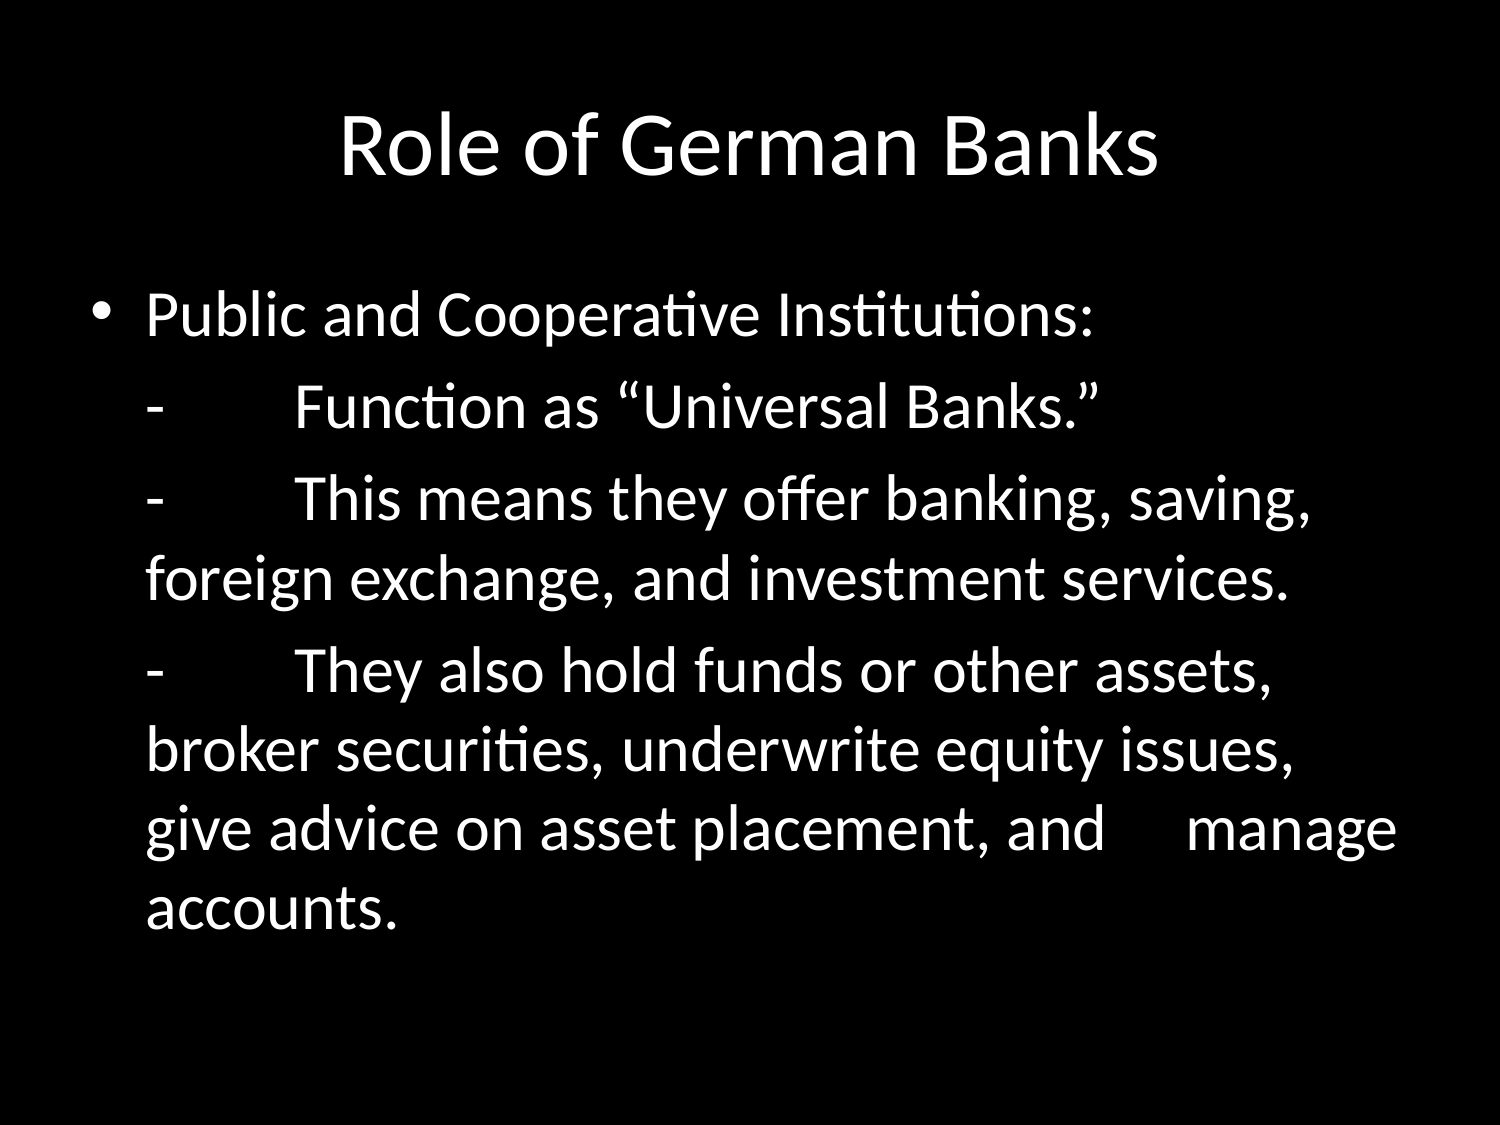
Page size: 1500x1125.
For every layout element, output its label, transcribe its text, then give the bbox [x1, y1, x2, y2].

title Role of German Banks [75, 45, 1425, 233]
list Public and Cooperative Institutions: - Function as “Universal Banks.” - This means they offer banking, saving, foreign exchange, and investment services. - They also hold funds or other assets, broker securities, underwrite equity issues, give advice on asset placement, and manage accounts. [75, 262, 1425, 1005]
